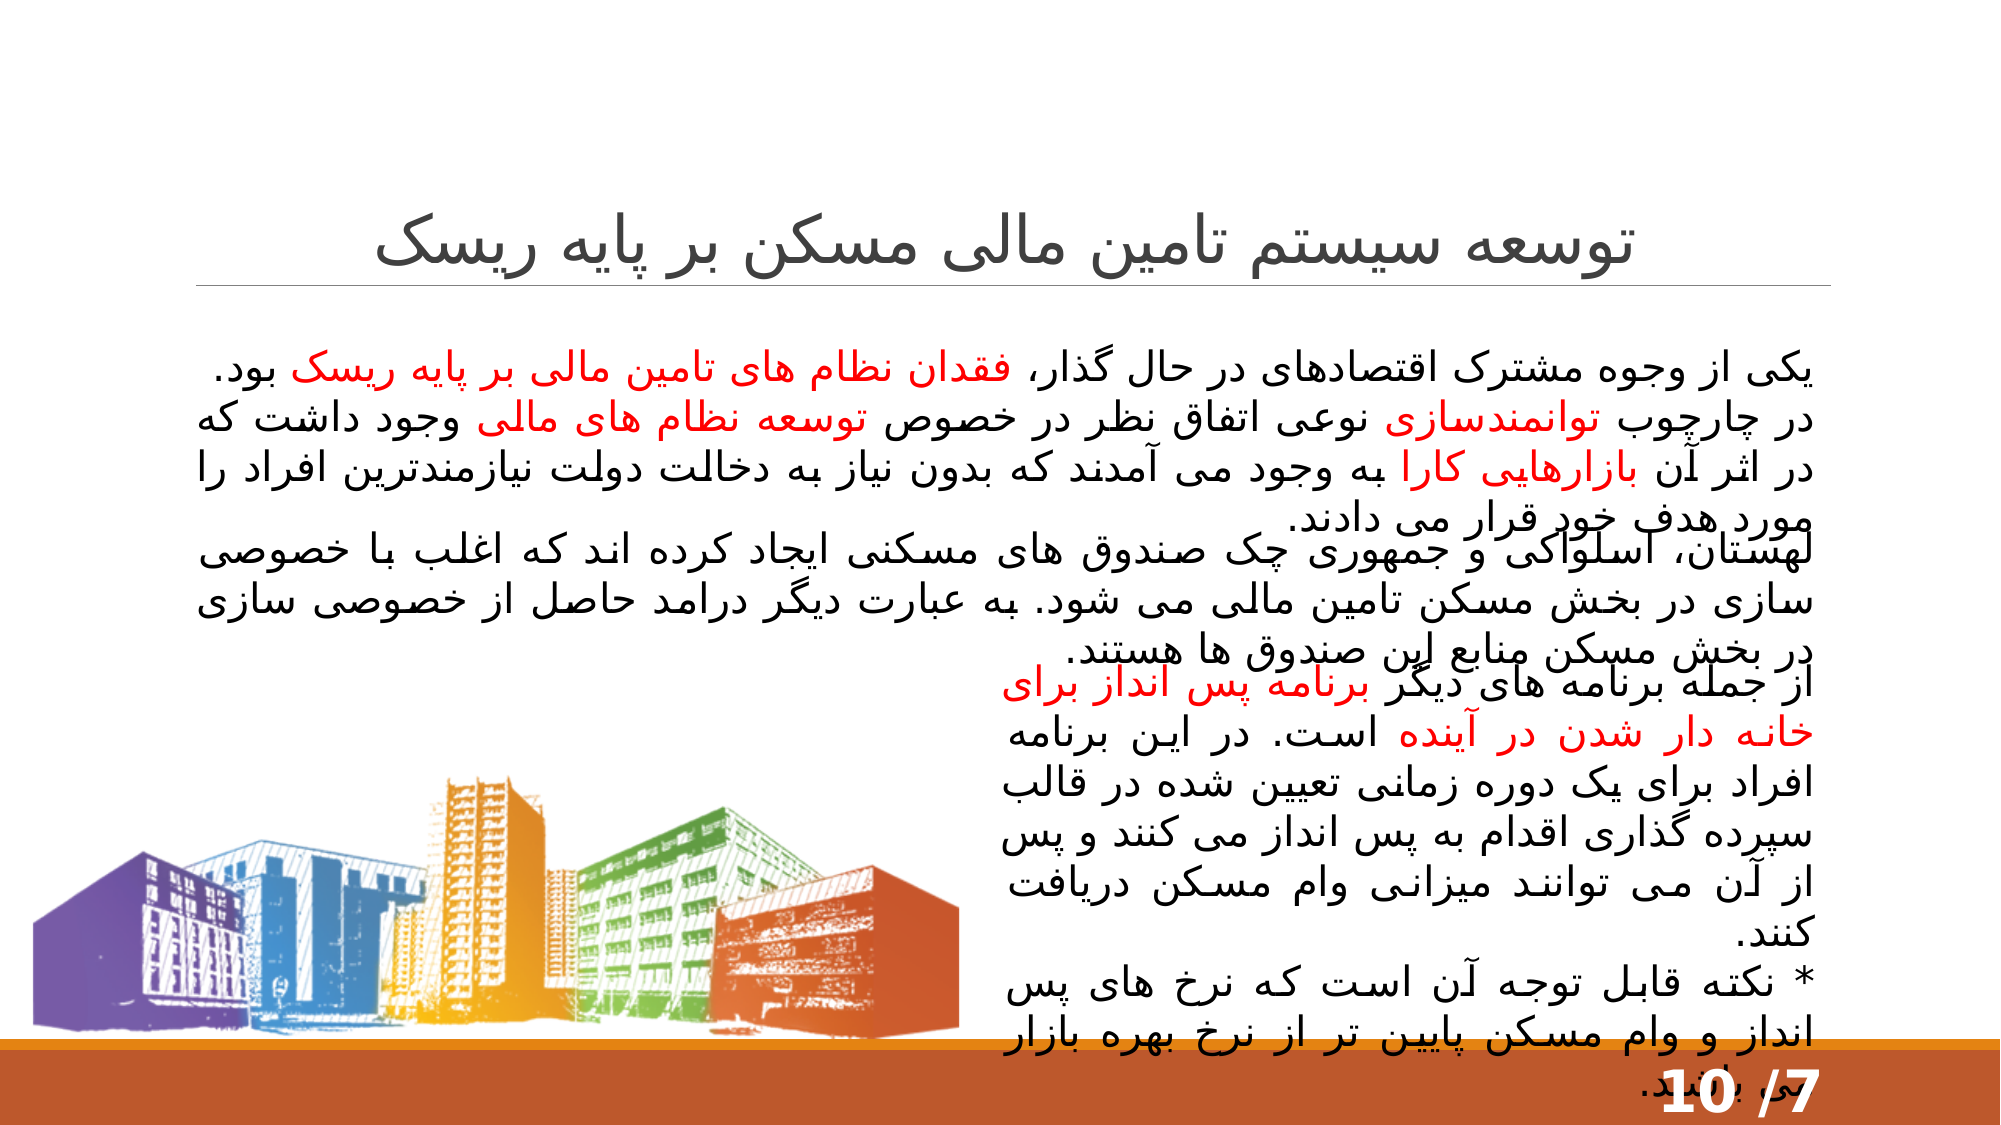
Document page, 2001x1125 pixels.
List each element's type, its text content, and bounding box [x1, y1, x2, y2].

text_box یکی از وجوه مشترک اقتصادهای در حال گذار، فقدان نظام های تامین مالی بر پایه ریسک بود. در چارچوب توانمندسازی نوعی اتفاق نظر در خصوص توسعه نظام های مالی وجود داشت که در اثر آن بازارهایی کارا به وجود می آمدند که بدون نیاز به دخالت دولت نیازمندترین افراد را مورد هدف خود قرار می دادند. [179, 332, 1830, 514]
slide_number 7 [1795, 1059, 1840, 1120]
title توسعه سیستم تامین مالی مسکن بر پایه ریسک [180, 47, 1830, 285]
text_box لهستان، اسلواکی و جمهوری چک صندوق های مسکنی ایجاد کرده اند که اغلب با خصوصی سازی در بخش مسکن تامین مالی می شود. به عبارت دیگر درامد حاصل از خصوصی سازی در بخش مسکن منابع این صندوق ها هستند. [179, 514, 1830, 680]
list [0, 764, 1006, 1039]
text_box از جمله برنامه های دیگر برنامه پس انداز برای خانه دار شدن در آینده است. در این برنامه افراد برای یک دوره زمانی تعیین شده در قالب سپرده گذاری اقدام به پس انداز می کنند و پس از آن می توانند میزانی وام مسکن دریافت کنند. * نکته قابل توجه آن است که نرخ های پس انداز و وام مسکن پایین تر از نرخ بهره بازار می باشند. [985, 647, 1830, 1112]
text_box / 10 [1579, 1059, 1795, 1120]
